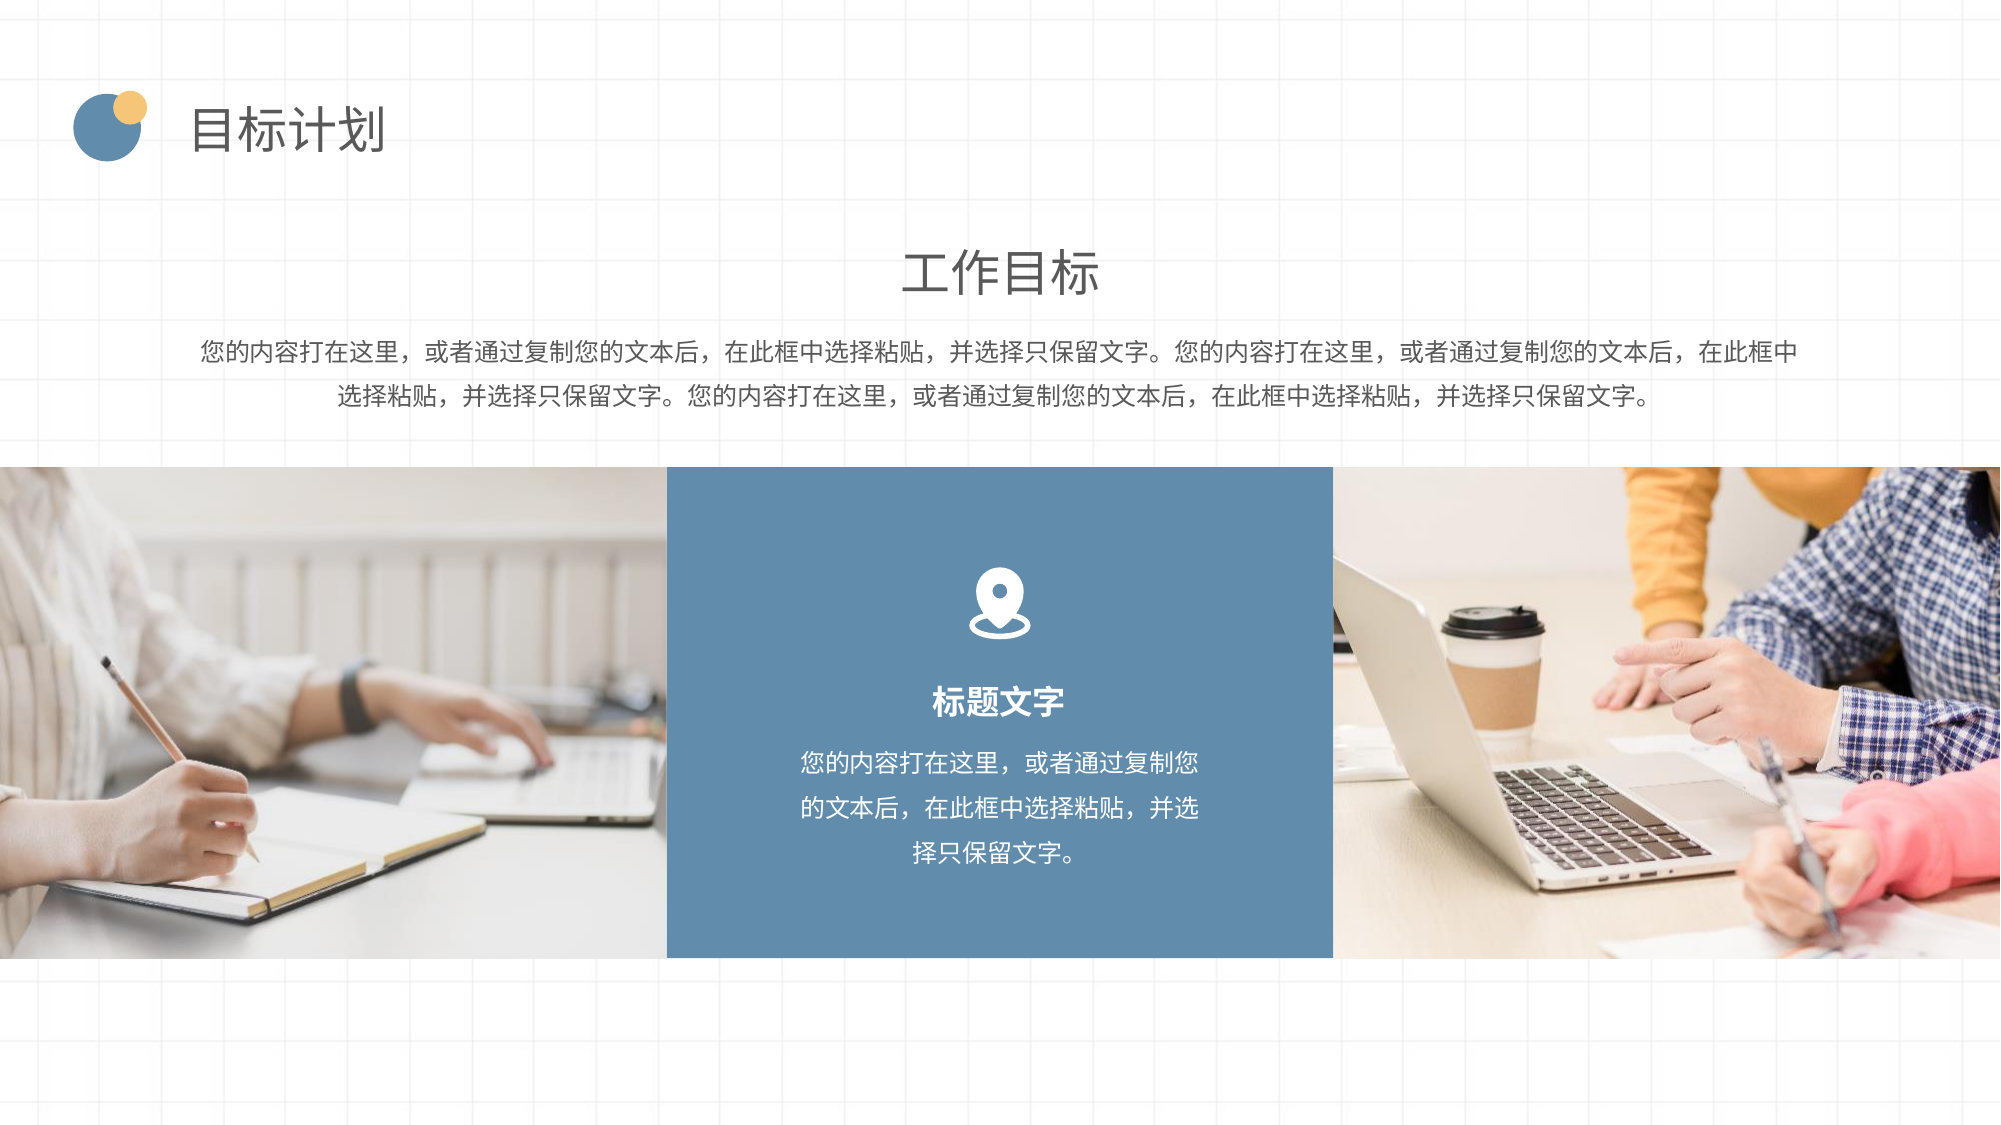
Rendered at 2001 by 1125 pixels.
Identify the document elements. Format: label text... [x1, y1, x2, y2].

text_box 工作目标 [889, 241, 1111, 303]
text_box 您的内容打在这里，或者通过复制您的文本后，在此框中选择粘贴，并选择只保留文字。您的内容打在这里，或者通过复制您的文本后，在此框中选择粘贴，并选择只保留文字。您的内容打在这里，或者通过复制您的文本后，在此框中选择粘贴，并选择只保留文字。 [196, 321, 1804, 411]
picture [0, 0, 2001, 1125]
text_box 标题文字 [919, 680, 1080, 721]
text_box [72, 92, 143, 163]
text_box [112, 89, 149, 126]
text_box 您的内容打在这里，或者通过复制您的文本后，在此框中选择粘贴，并选择只保留文字。 [794, 732, 1206, 868]
text_box [1332, 466, 2000, 959]
text_box [0, 466, 668, 959]
text_box 目标计划 [172, 91, 439, 166]
text_box [969, 567, 1031, 640]
text_box [668, 466, 1332, 959]
